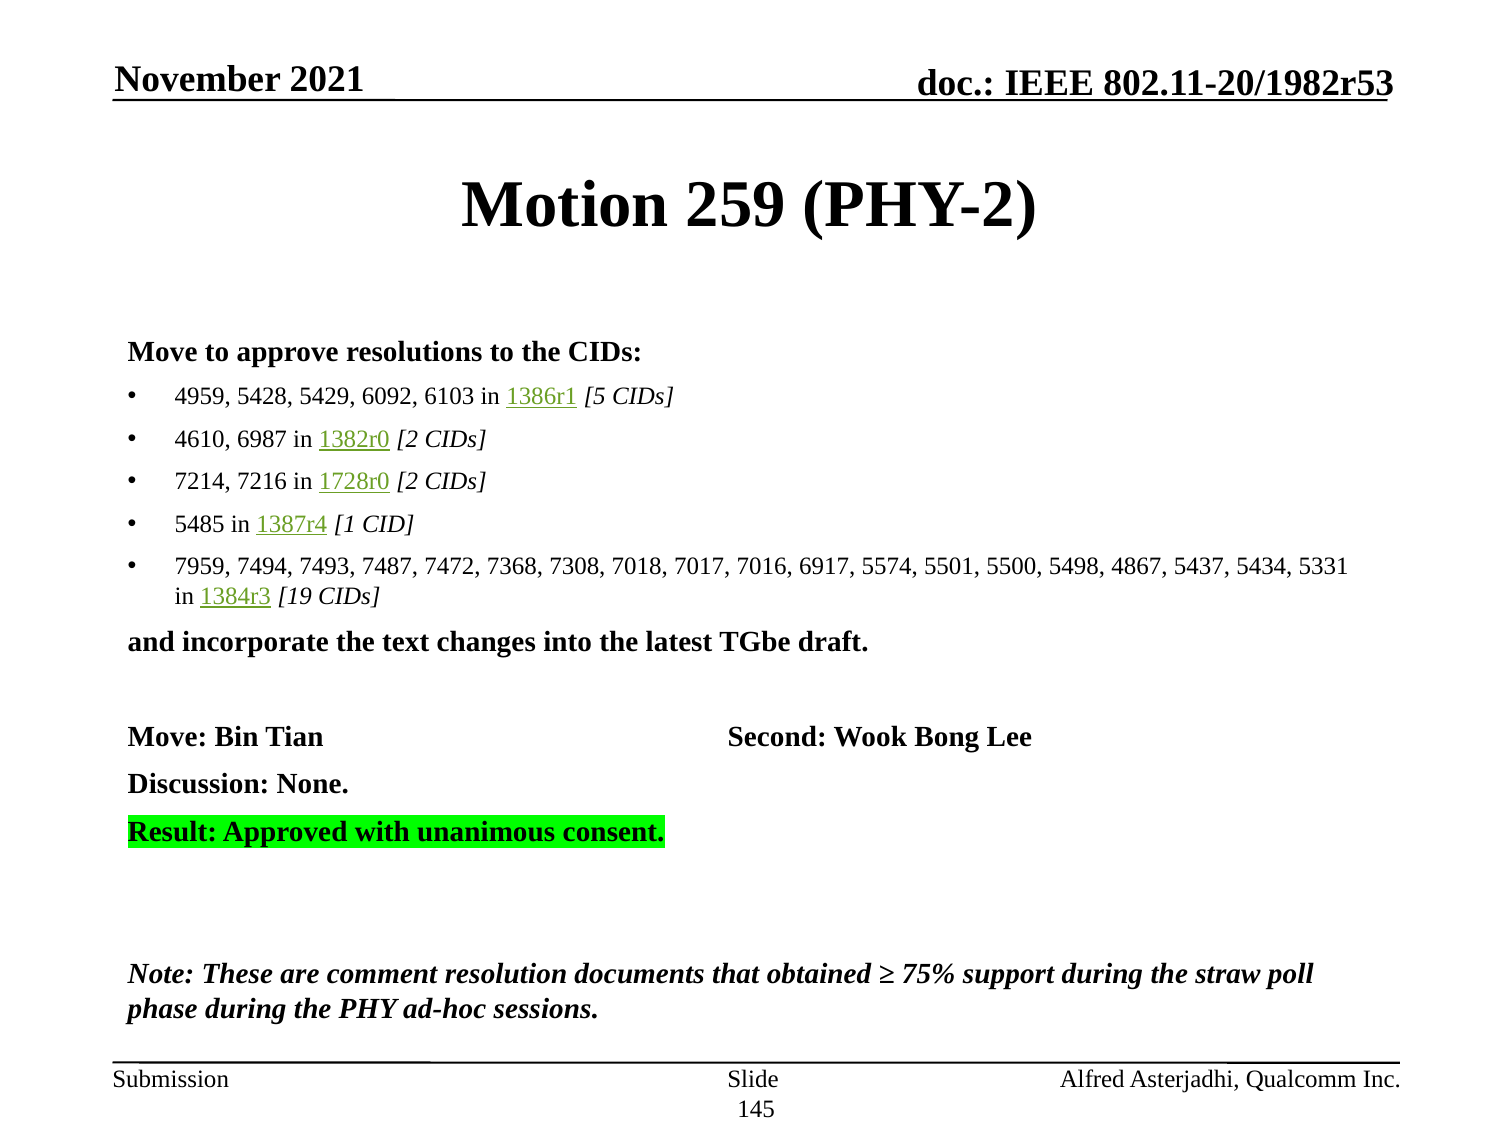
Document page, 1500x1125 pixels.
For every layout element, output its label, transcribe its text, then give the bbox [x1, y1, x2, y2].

slide_number Slide 145 [712, 1061, 800, 1123]
footer Alfred Asterjadhi, Qualcomm Inc. [878, 1061, 1402, 1093]
list Move to approve resolutions to the CIDs: 4959, 5428, 5429, 6092, 6103 in 1386r1 [5 CIDs] 4610, 6987 in 1382r0 [2 CIDs] 7214, 7216 in 1728r0 [2 CIDs] 5485 in 1387r4 [1 CID] 7959, 7494, 7493, 7487, 7472, 7368, 7308, 7018, 7017, 7016, 6917, 5574, 5501, 5500, 5498, 4867, 5437, 5434, 5331 in 1384r3 [19 CIDs] and incorporate the text changes into the latest TGbe draft. Move: Bin Tian Second: Wook Bong Lee Discussion: None. Result: Approved with unanimous consent. Note: These are comment resolution documents that obtained ≥ 75% support during the straw poll phase during the PHY ad-hoc sessions. [112, 324, 1388, 1063]
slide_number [114, 54, 423, 100]
title Motion 259 (PHY-2) [112, 112, 1388, 288]
